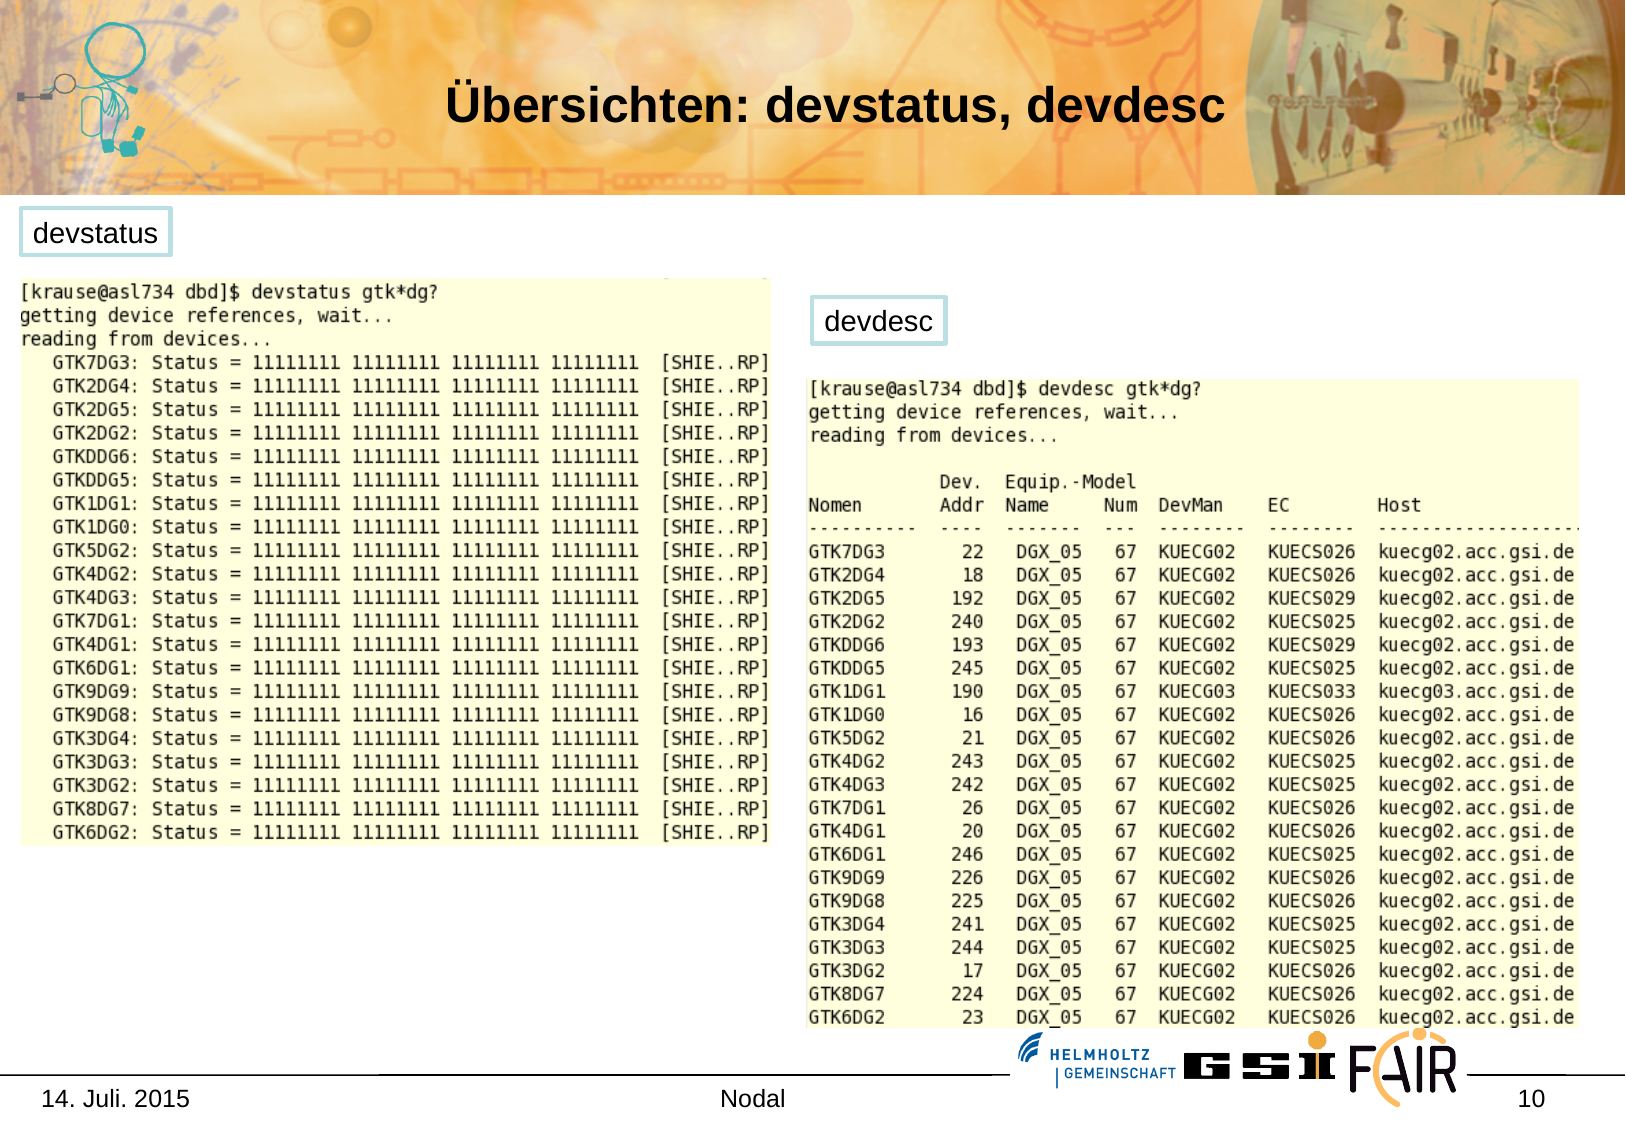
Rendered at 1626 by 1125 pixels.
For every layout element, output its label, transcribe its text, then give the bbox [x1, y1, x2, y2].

picture [0, 0, 1625, 195]
picture [20, 278, 771, 847]
text_box devstatus [21, 208, 171, 255]
text_box devdesc [812, 296, 946, 344]
title Übersichten: devstatus, devdesc [151, 11, 1522, 194]
picture [1184, 1031, 1335, 1079]
picture [806, 379, 1580, 1107]
